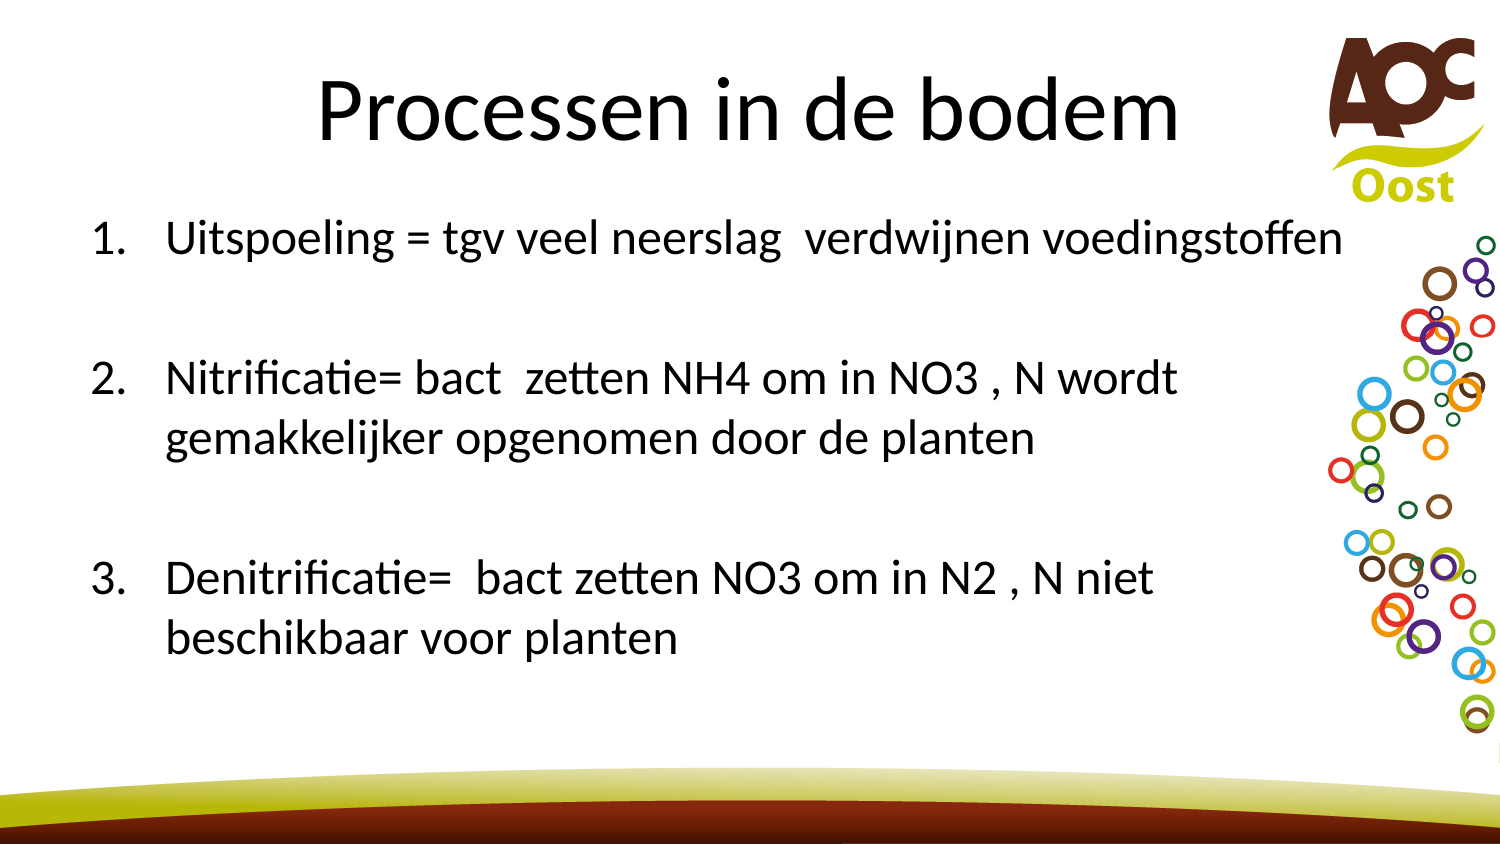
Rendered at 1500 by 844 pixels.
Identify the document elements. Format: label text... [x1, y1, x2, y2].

title Processen in de bodem [75, 33, 1425, 175]
picture [0, 0, 1500, 844]
list Uitspoeling = tgv veel neerslag verdwijnen voedingstoffen Nitrificatie= bact zetten NH4 om in NO3 , N wordt gemakkelijker opgenomen door de planten Denitrificatie= bact zetten NO3 om in N2 , N niet beschikbaar voor planten [75, 196, 1425, 754]
